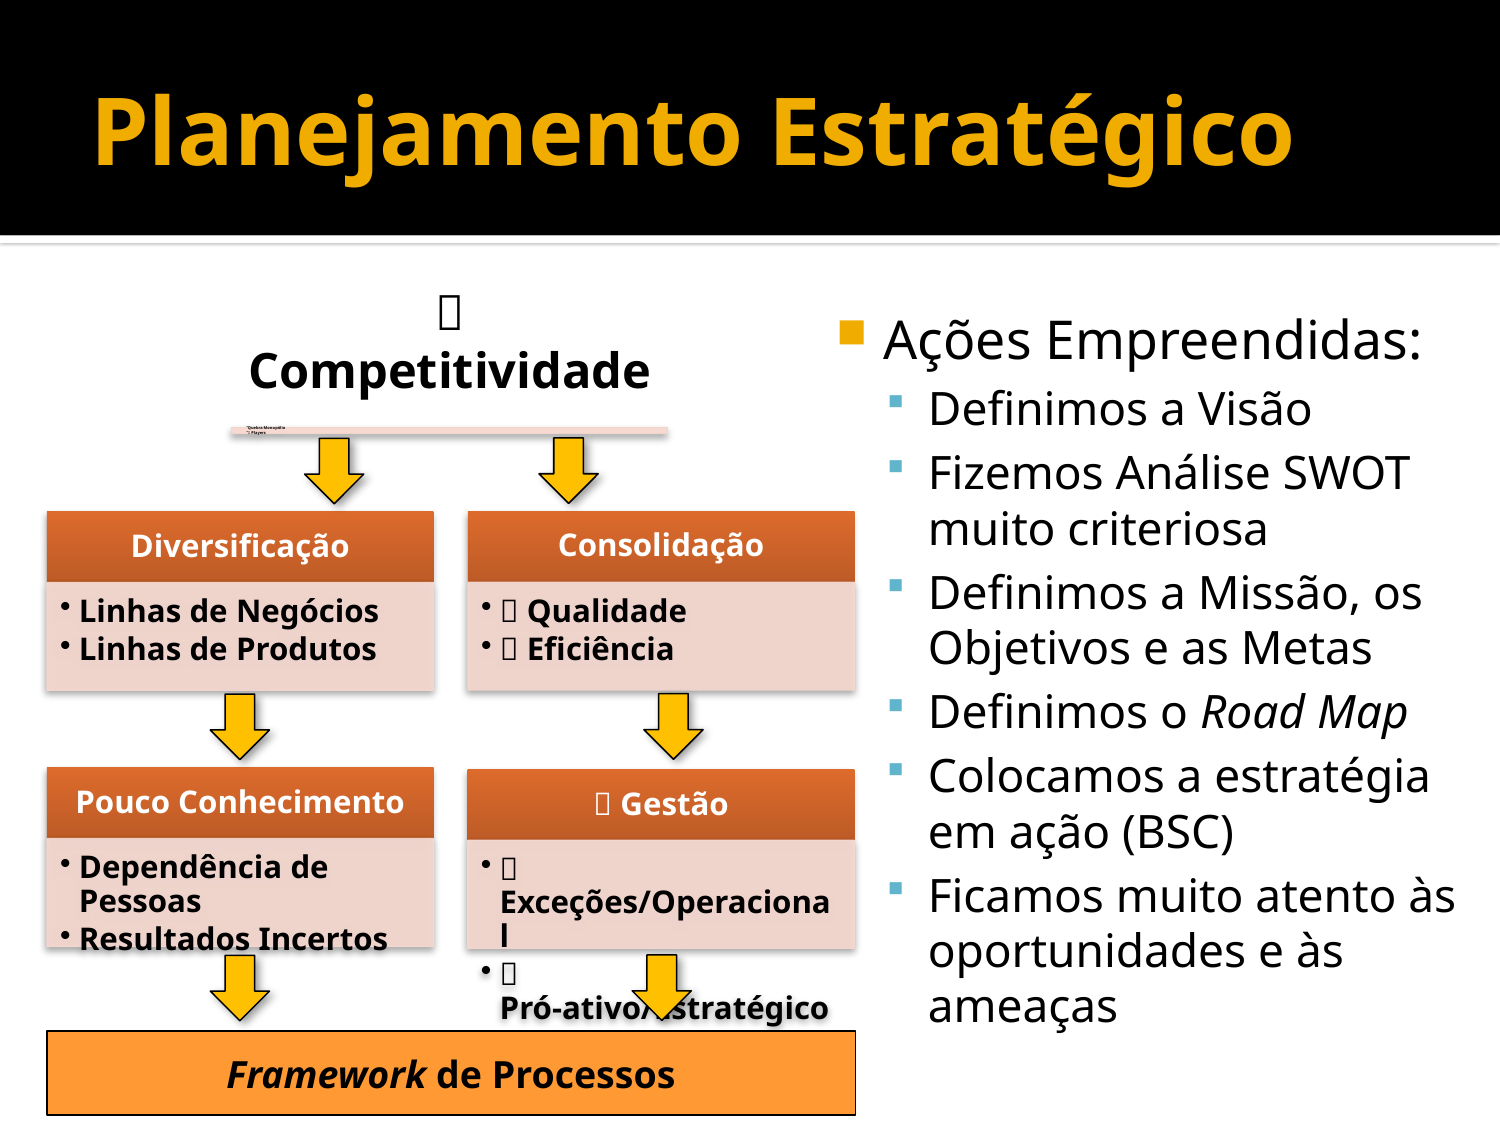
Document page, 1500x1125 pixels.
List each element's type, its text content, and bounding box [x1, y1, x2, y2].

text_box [46, 437, 855, 692]
title Planejamento Estratégico [75, 24, 1425, 231]
list Ações Empreendidas: Definimos a Visão Fizemos Análise SWOT muito criteriosa Definimos a Missão, os Objetivos e as Metas Definimos o Road Map Colocamos a estratégia em ação (BSC) Ficamos muito atento às oportunidades e às ameaças [808, 291, 1472, 1050]
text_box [46, 955, 856, 1116]
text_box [231, 252, 668, 434]
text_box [46, 693, 855, 950]
